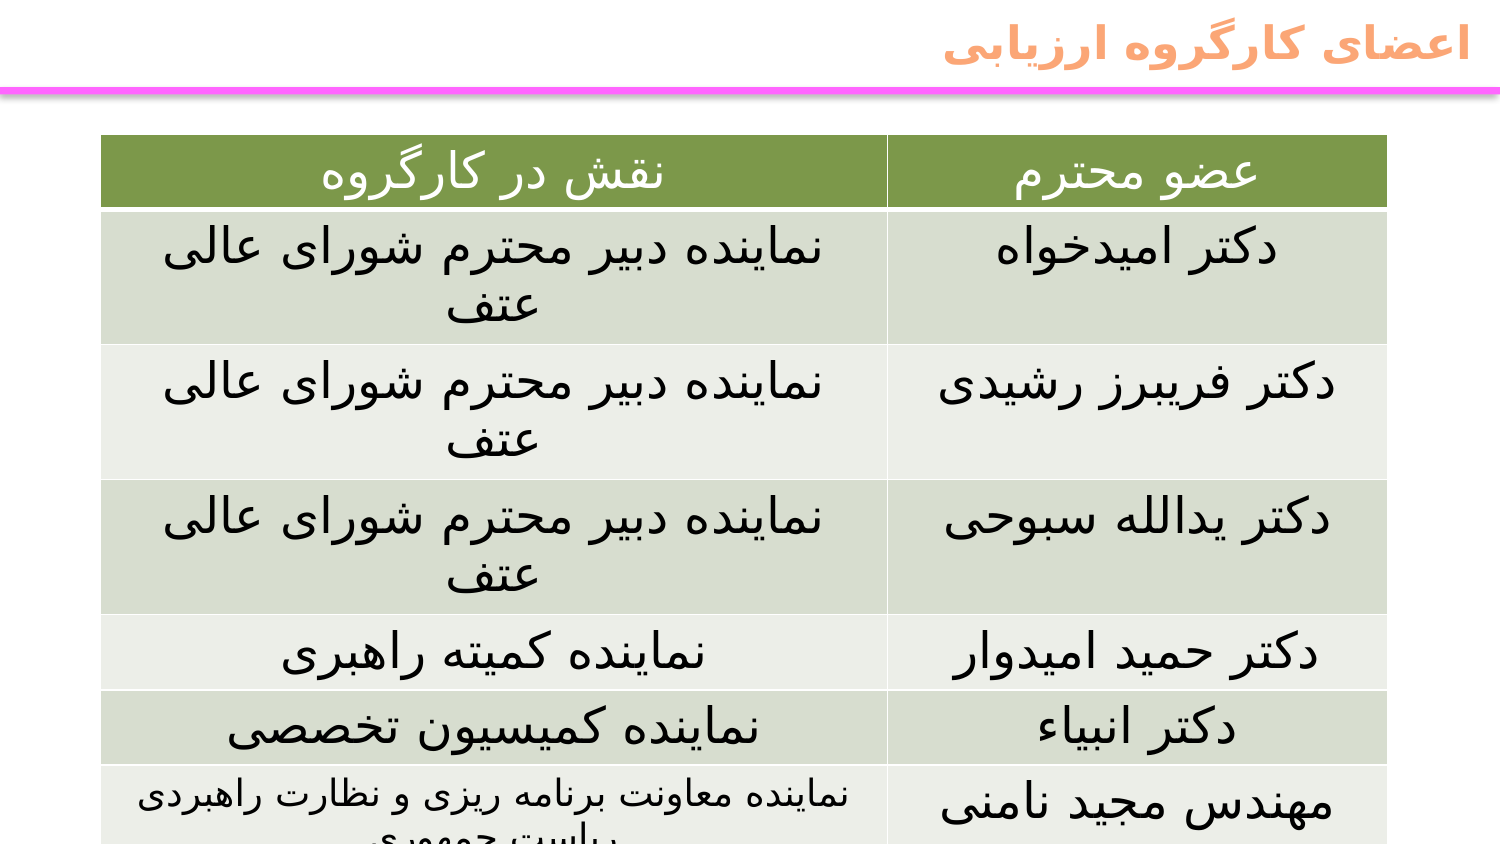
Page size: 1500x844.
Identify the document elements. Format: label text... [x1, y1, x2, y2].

table_cell دکتر امیدخواه [888, 212, 1387, 344]
table_cell دکتر یدالله سبوحی [888, 480, 1387, 614]
table_cell نماینده دبیر محترم شورای عالی عتف [101, 345, 887, 479]
table_cell مهندس مجید نامنی [888, 766, 1387, 844]
table_cell دکتر انبیاء [888, 691, 1387, 764]
table_cell نماینده دبیر محترم شورای عالی عتف [101, 480, 887, 614]
text_box [0, 87, 1500, 95]
table_header عضو محترم [888, 135, 1387, 207]
table_cell دکتر فریبرز رشیدی [888, 345, 1387, 479]
table_cell دکتر حمید امیدوار [888, 615, 1387, 689]
table_cell نماینده کمیته راهبری [101, 615, 887, 689]
text_box اعضای کارگروه ارزیابی [99, 6, 1488, 77]
table_cell نماینده معاونت برنامه ریزی و نظارت راهبردی ریاست جمهوری [101, 766, 887, 844]
table_cell نماینده دبیر محترم شورای عالی عتف [101, 212, 887, 344]
table_cell نماینده کمیسیون تخصصی [101, 691, 887, 764]
table_header نقش در کارگروه [101, 135, 887, 207]
